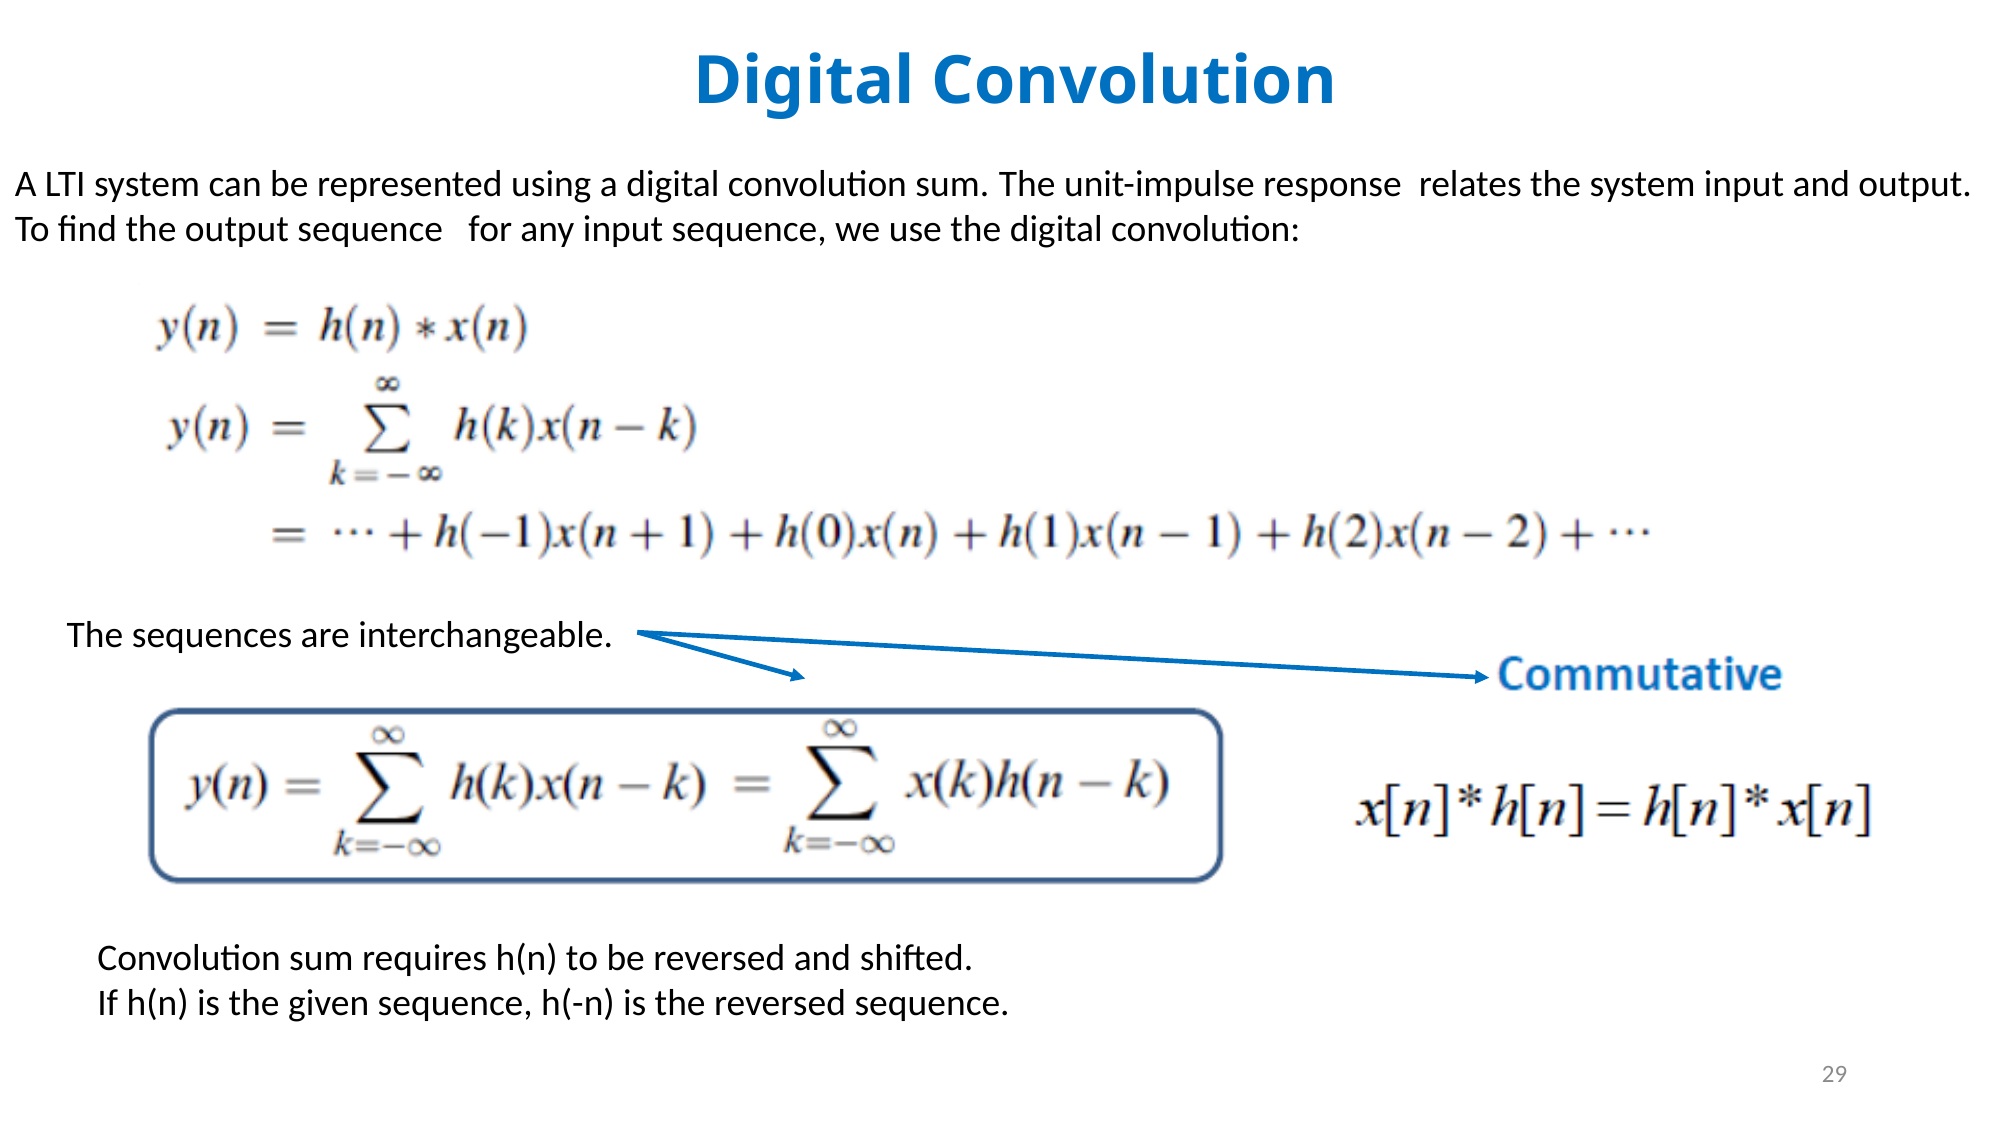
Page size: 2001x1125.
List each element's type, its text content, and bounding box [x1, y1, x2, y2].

text_box The sequences are interchangeable. [51, 602, 638, 663]
picture [136, 700, 1236, 893]
text_box Digital Convolution [678, 29, 1370, 125]
slide_number 29 [1412, 1042, 1863, 1103]
picture [136, 283, 1677, 587]
text_box Convolution sum requires h(n) to be reversed and shifted. If h(n) is the given sequence, h(-n) is the reversed sequence. [82, 925, 1053, 1031]
picture [1350, 764, 1890, 858]
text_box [640, 632, 1490, 678]
picture [1489, 641, 1790, 702]
